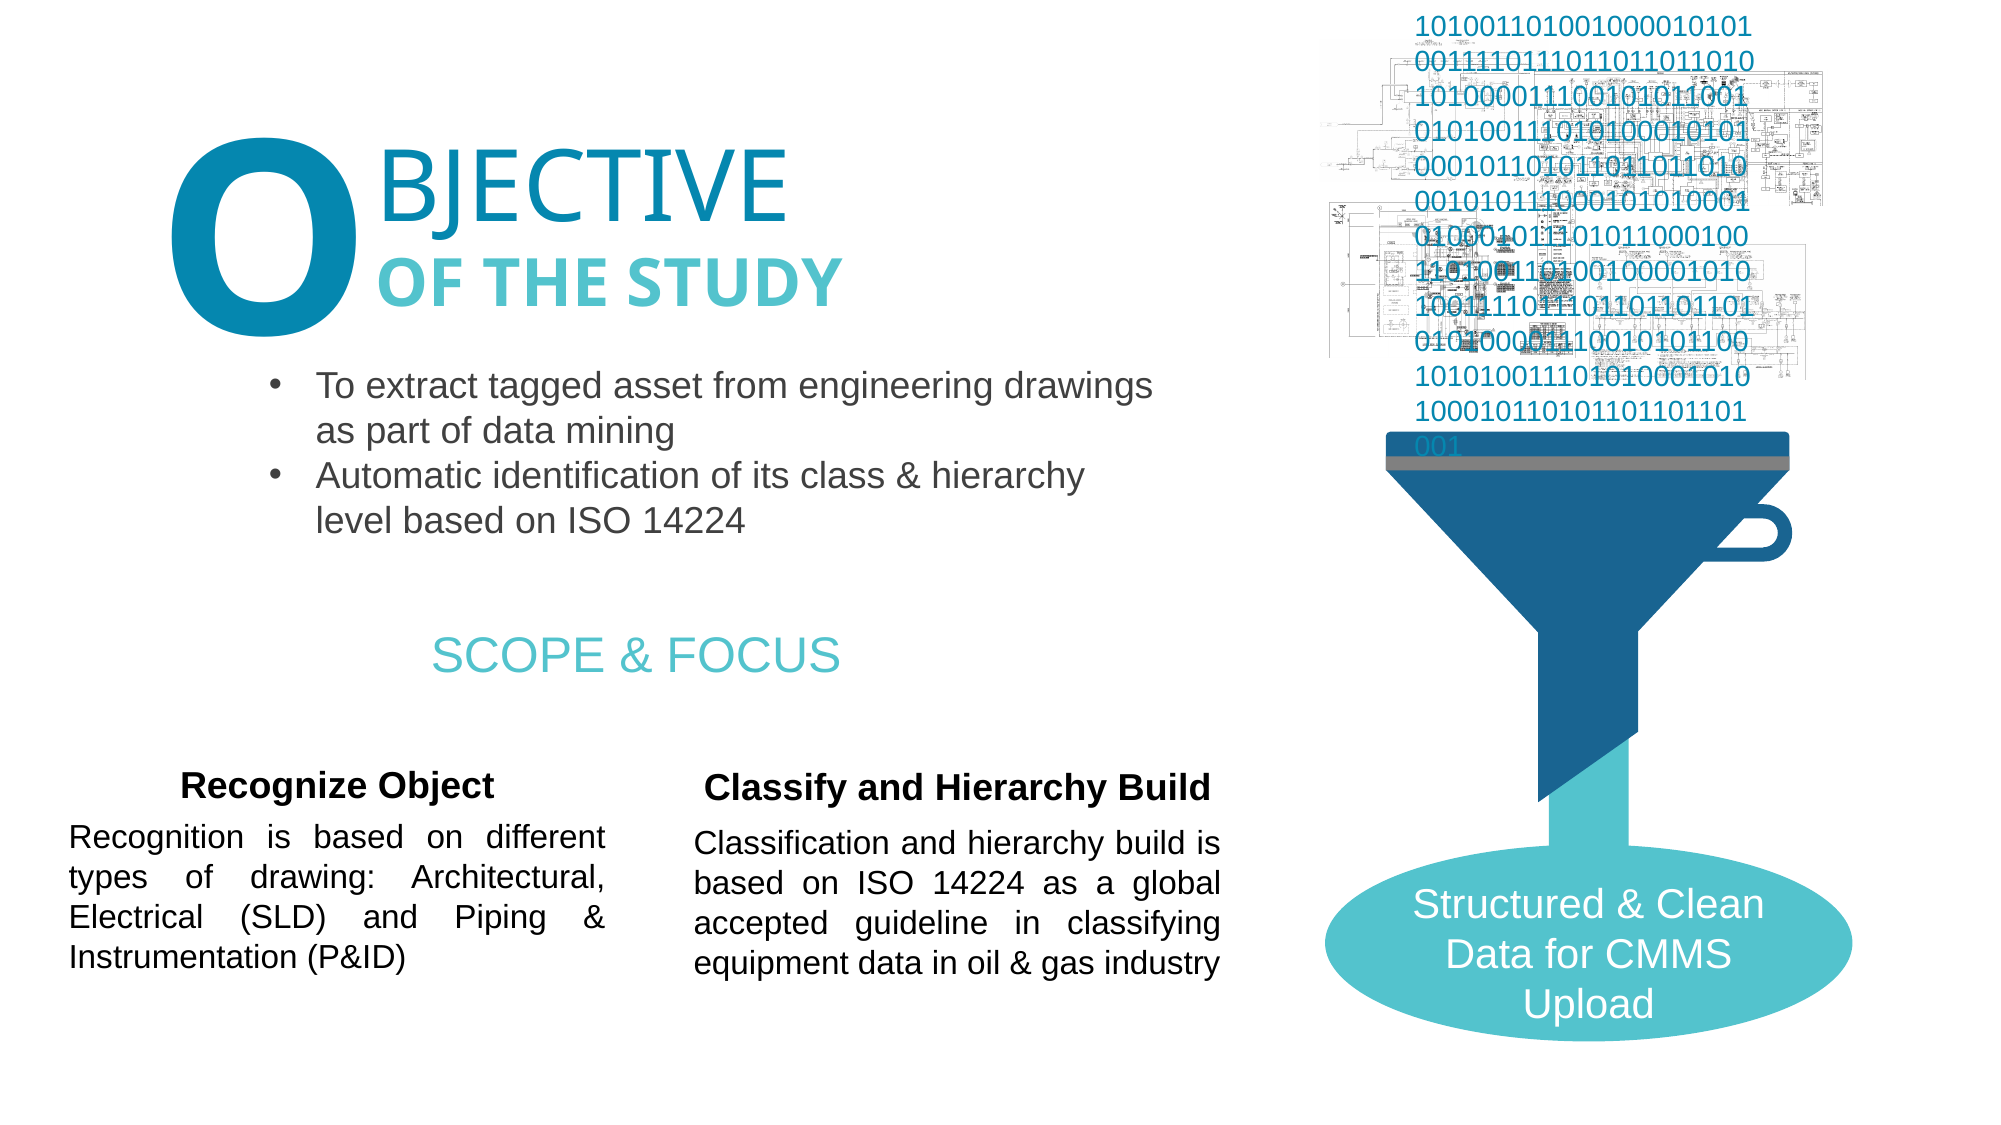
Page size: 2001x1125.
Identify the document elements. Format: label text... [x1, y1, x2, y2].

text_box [141, 54, 974, 398]
picture [1674, 368, 1682, 380]
text_box To extract tagged asset from engineering drawings as part of data mining Automatic identification of its class & hierarchy level based on ISO 14224 [254, 353, 1187, 549]
picture [1707, 368, 1714, 380]
text_box 10100110100100001010100111101110110110110101010000111001010110010101001110101000101010001011010110110110100010101110001010100010100010111010110001001101001101001000010101001111011101101101101010100001110010101100101010011101010001010100010110101101101101001 [1399, 206, 1778, 431]
picture [1609, 368, 1617, 380]
picture [1319, 39, 1828, 358]
picture [1588, 243, 1808, 380]
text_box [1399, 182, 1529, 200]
picture [1658, 193, 1665, 206]
picture [1707, 193, 1714, 206]
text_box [1325, 431, 1853, 1042]
picture [1690, 193, 1698, 206]
picture [1435, 200, 1442, 209]
picture [1658, 368, 1665, 380]
picture [1593, 193, 1600, 206]
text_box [654, 755, 1262, 991]
picture [1588, 298, 1594, 313]
picture [1500, 200, 1507, 208]
picture [1739, 368, 1746, 380]
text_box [23, 753, 652, 986]
picture [1467, 200, 1475, 208]
picture [1522, 195, 1533, 208]
picture [1723, 193, 1730, 206]
picture [1577, 193, 1584, 206]
text_box 10100110100100001010100111101110110110110101010000111001010110010101001110101000101010001011010110110110100010101110001010100010100010111010110001001101001101001000010101001111011101101101101010100001110010101100101010011101010001010100010110101101101101001 [1399, 0, 1778, 69]
picture [1641, 368, 1649, 380]
text_box SCOPE & FOCUS [397, 614, 871, 690]
picture [1419, 200, 1426, 208]
picture [1625, 193, 1633, 206]
